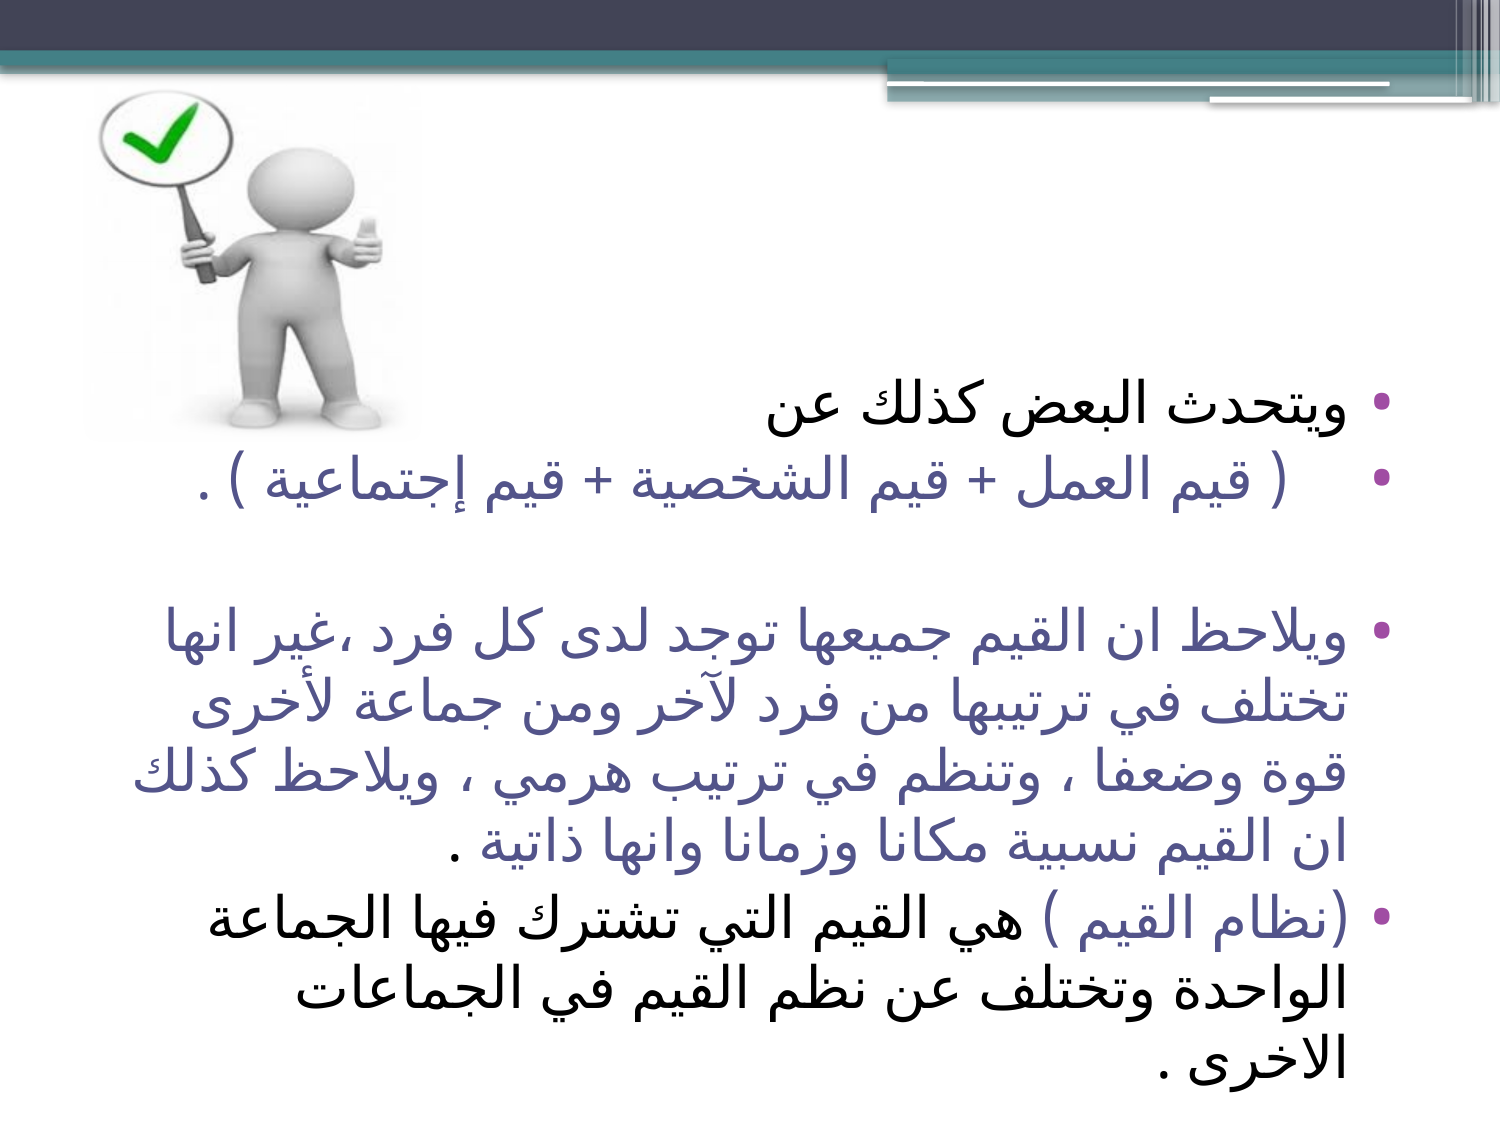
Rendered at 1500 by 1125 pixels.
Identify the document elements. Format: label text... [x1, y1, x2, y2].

list ويتحدث البعض كذلك عن ( قيم العمل + قيم الشخصية + قيم إجتماعية ) . ويلاحظ ان القيم جميعها توجد لدى كل فرد ،غير انها تختلف في ترتيبها من فرد لآخر ومن جماعة لأخرى قوة وضعفا ، وتنظم في ترتيب هرمي ، ويلاحظ كذلك ان القيم نسبية مكانا وزمانا وانها ذاتية . (نظام القيم ) هي القيم التي تشترك فيها الجماعة الواحدة وتختلف عن نظم القيم في الجماعات الاخرى . [75, 281, 1425, 1079]
picture [81, 81, 423, 444]
